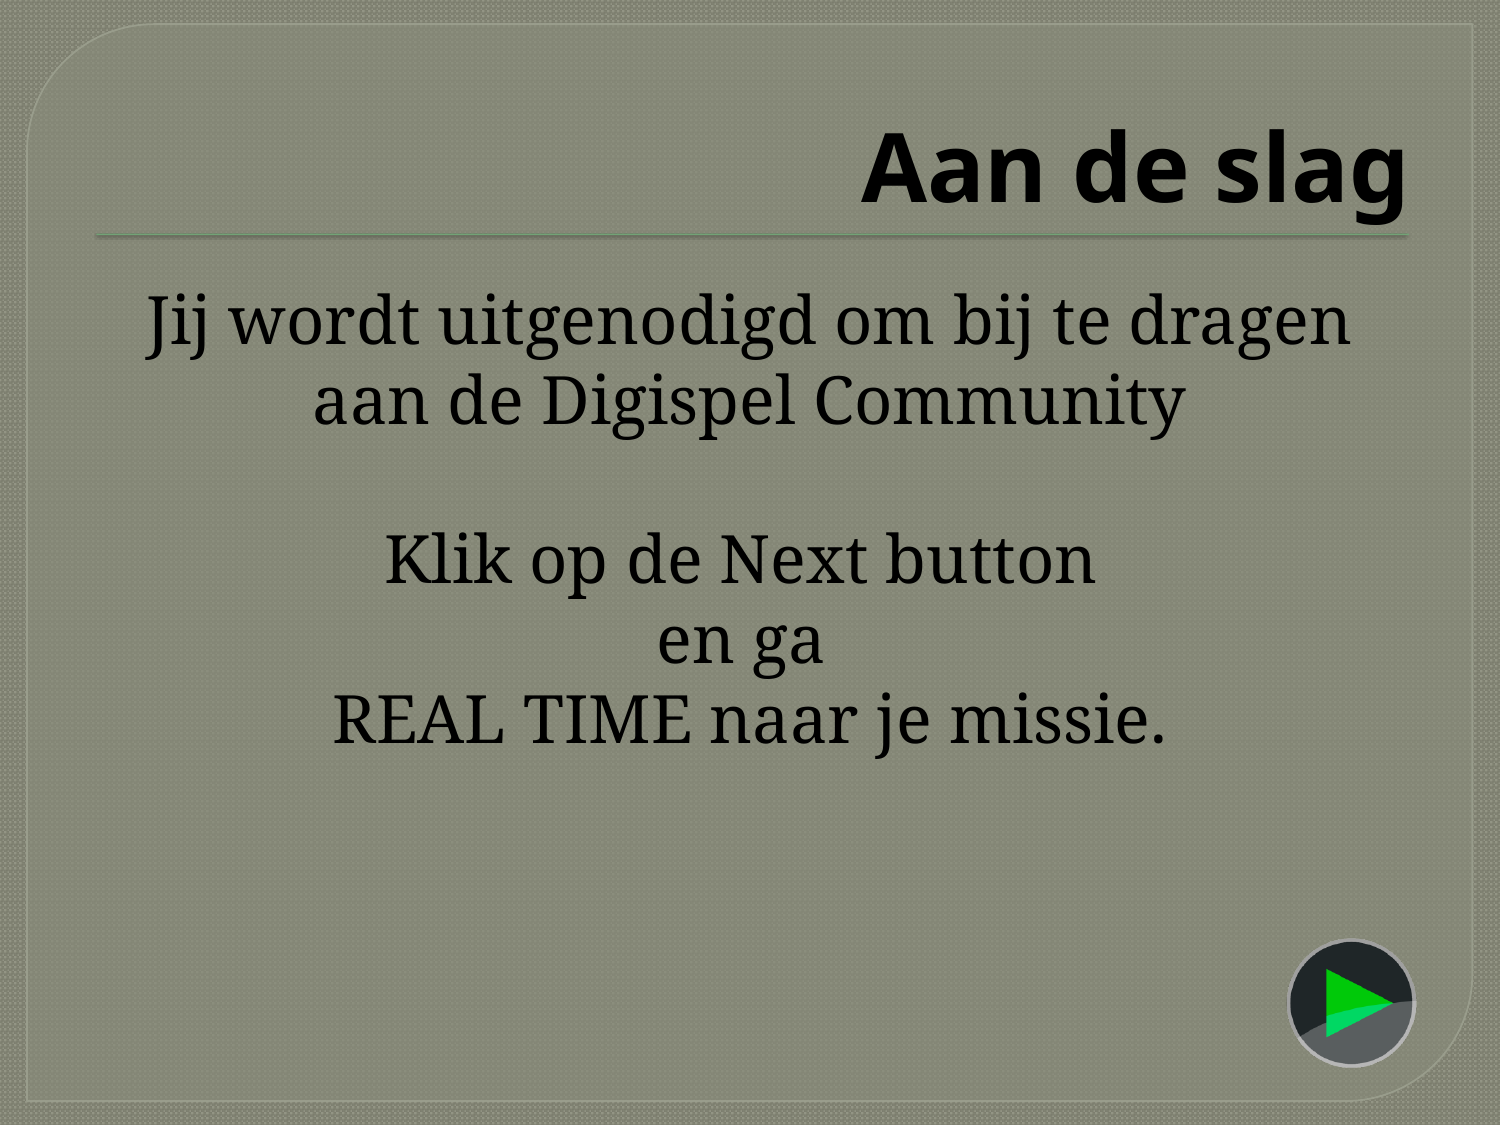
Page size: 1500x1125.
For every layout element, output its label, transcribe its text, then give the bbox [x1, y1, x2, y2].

list Jij wordt uitgenodigd om bij te dragen aan de Digispel Community Klik op de Next button en ga REAL TIME naar je missie. [75, 270, 1425, 1013]
picture [1269, 920, 1434, 1085]
title Aan de slag [75, 41, 1425, 230]
